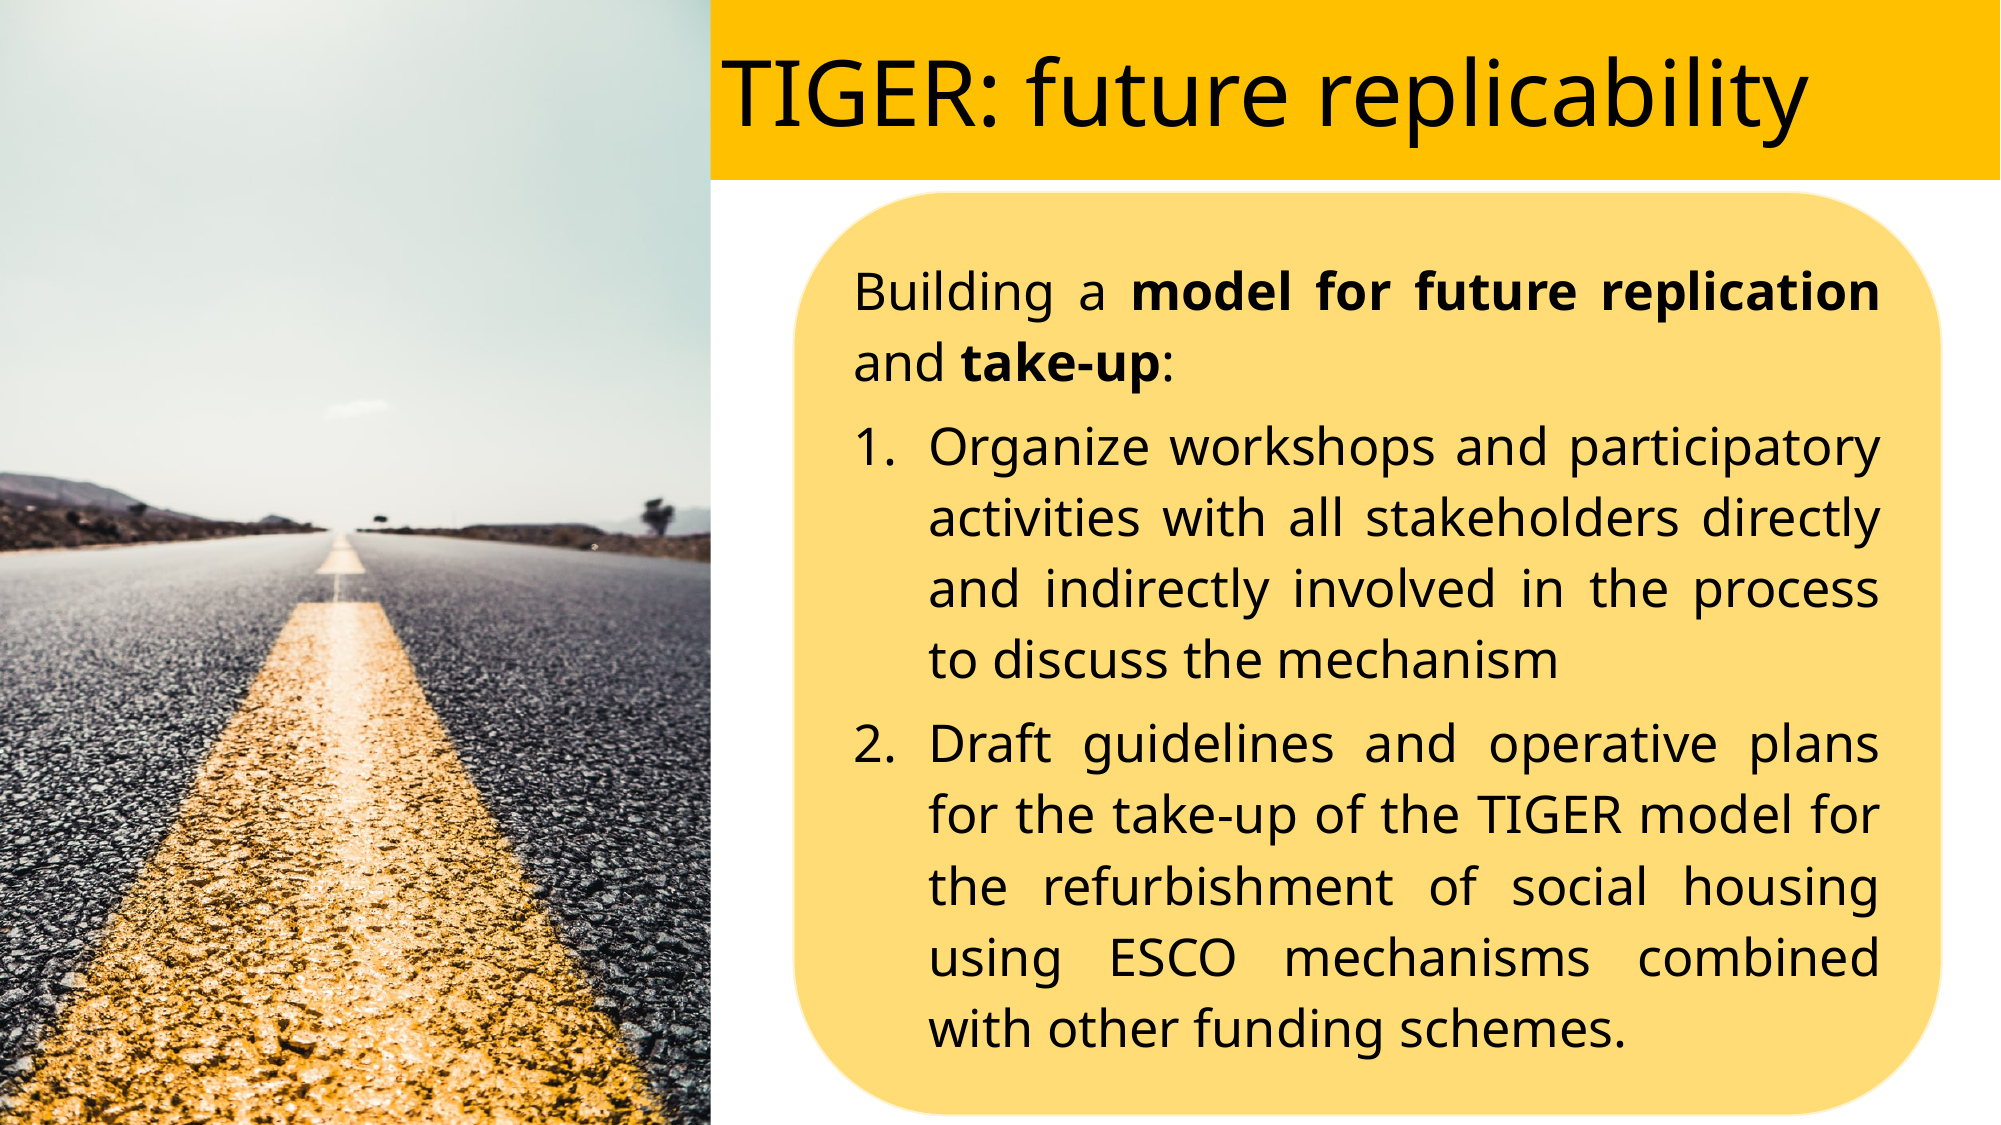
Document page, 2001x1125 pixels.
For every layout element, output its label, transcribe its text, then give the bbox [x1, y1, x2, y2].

text_box [711, 0, 2000, 132]
text_box [820, 271, 1942, 1013]
text_box Building a model for future replication and take-up: Organize workshops and participatory activities with all stakeholders directly and indirectly involved in the process to discuss the mechanism Draft guidelines and operative plans for the take-up of the TIGER model for the refurbishment of social housing using ESCO mechanisms combined with other funding schemes. [792, 190, 1934, 1117]
picture [0, 0, 711, 1125]
text_box TIGER: future replicability [711, 132, 2000, 180]
